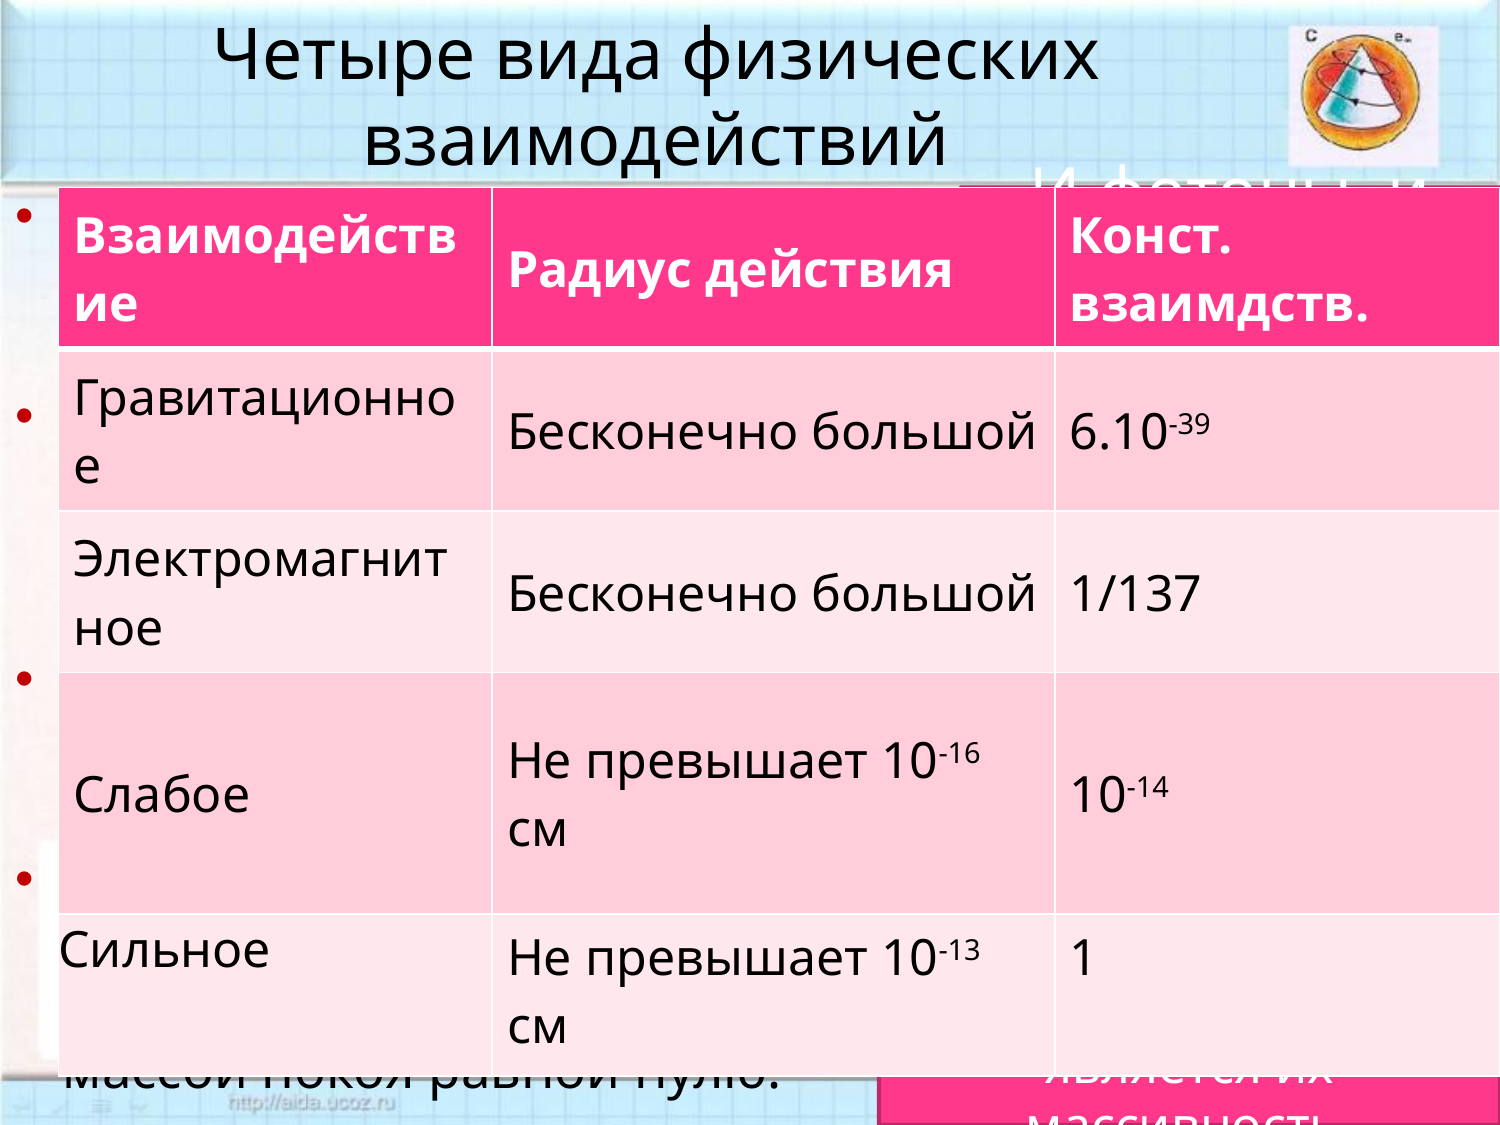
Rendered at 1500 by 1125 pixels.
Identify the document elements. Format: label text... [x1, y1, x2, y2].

table_cell Не превышает 10-13 см [493, 915, 1054, 1075]
picture [930, 198, 1500, 656]
table_cell Сильное [59, 915, 491, 1075]
table_cell 1 [1056, 915, 1499, 1075]
table_header Взаимодействие [59, 188, 491, 346]
table_header Радиус действия [493, 188, 1054, 346]
table_cell 10-14 [1056, 673, 1499, 913]
table_cell Слабое [59, 673, 491, 913]
table_header Конст. взаимдств. [1056, 188, 1499, 198]
table_cell Гравитационное [59, 352, 491, 510]
table_cell Бесконечно большой [493, 352, 925, 510]
table_cell Электромагнитное [59, 512, 491, 672]
table_cell 1/137 [1056, 662, 1499, 672]
table_cell Не превышает 10-16 см [493, 673, 1054, 913]
list Электромагнитное взаимодействие: переносчик - фотон. Гравитационное взаимодействие: переносчики - кванты поля тяготения - гравитоны. Слабые взаимодействия: переносчики - векторные бозоны. Переносчики сильных взаимодействий: глюоны (от английского слова glue - клей), с массой покоя равной нулю. [0, 188, 876, 1125]
picture [1313, 0, 1500, 185]
table_cell Бесконечно большой [493, 512, 1054, 672]
title Четыре вида физических взаимодействий [0, 0, 1313, 188]
text_box Существенным отличием переносчиков слабого взаимодействия от фотона и гравитона является их массивность. [876, 1077, 1500, 1125]
